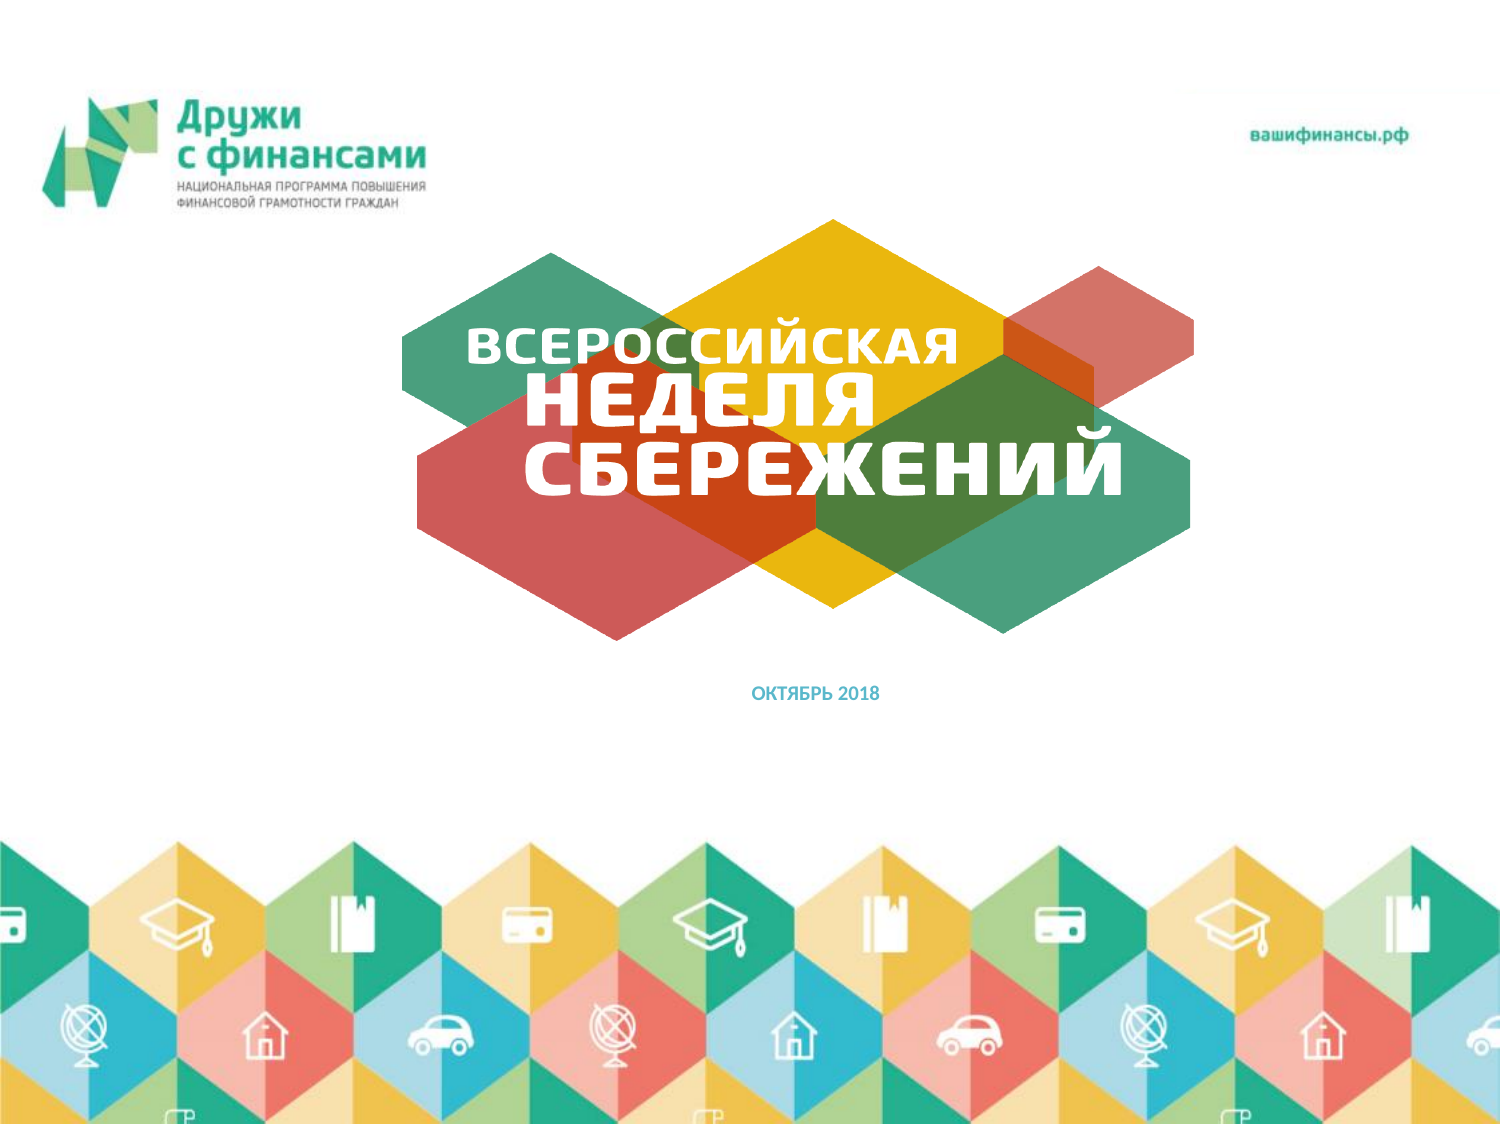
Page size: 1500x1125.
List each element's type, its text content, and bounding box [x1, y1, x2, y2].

title ОКТЯБРЬ 2018 [180, 677, 1452, 753]
picture [0, 0, 1500, 1124]
picture [1234, 108, 1498, 166]
